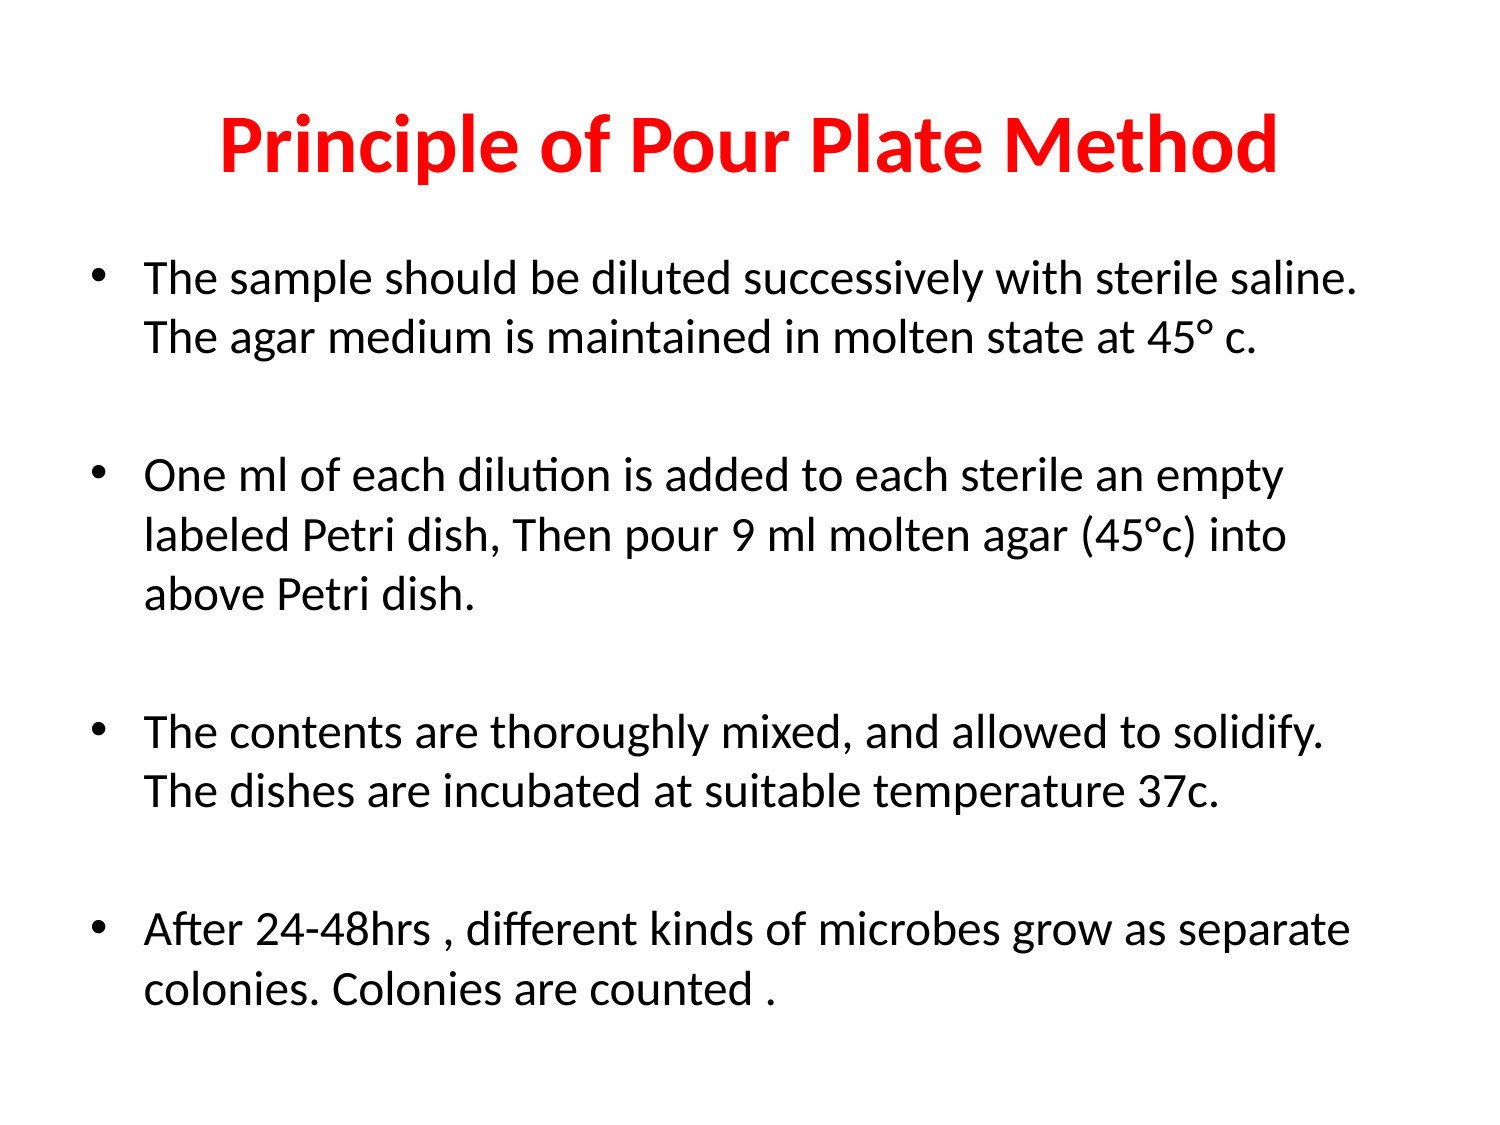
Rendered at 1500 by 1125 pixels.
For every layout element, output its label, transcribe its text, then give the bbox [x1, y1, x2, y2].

title Principle of Pour Plate Method [75, 45, 1425, 233]
list The sample should be diluted successively with sterile saline. The agar medium is maintained in molten state at 45° c. One ml of each dilution is added to each sterile an empty labeled Petri dish, Then pour 9 ml molten agar (45°c) into above Petri dish. The contents are thoroughly mixed, and allowed to solidify. The dishes are incubated at suitable temperature 37c. After 24-48hrs , different kinds of microbes grow as separate colonies. Colonies are counted . [75, 237, 1425, 1038]
